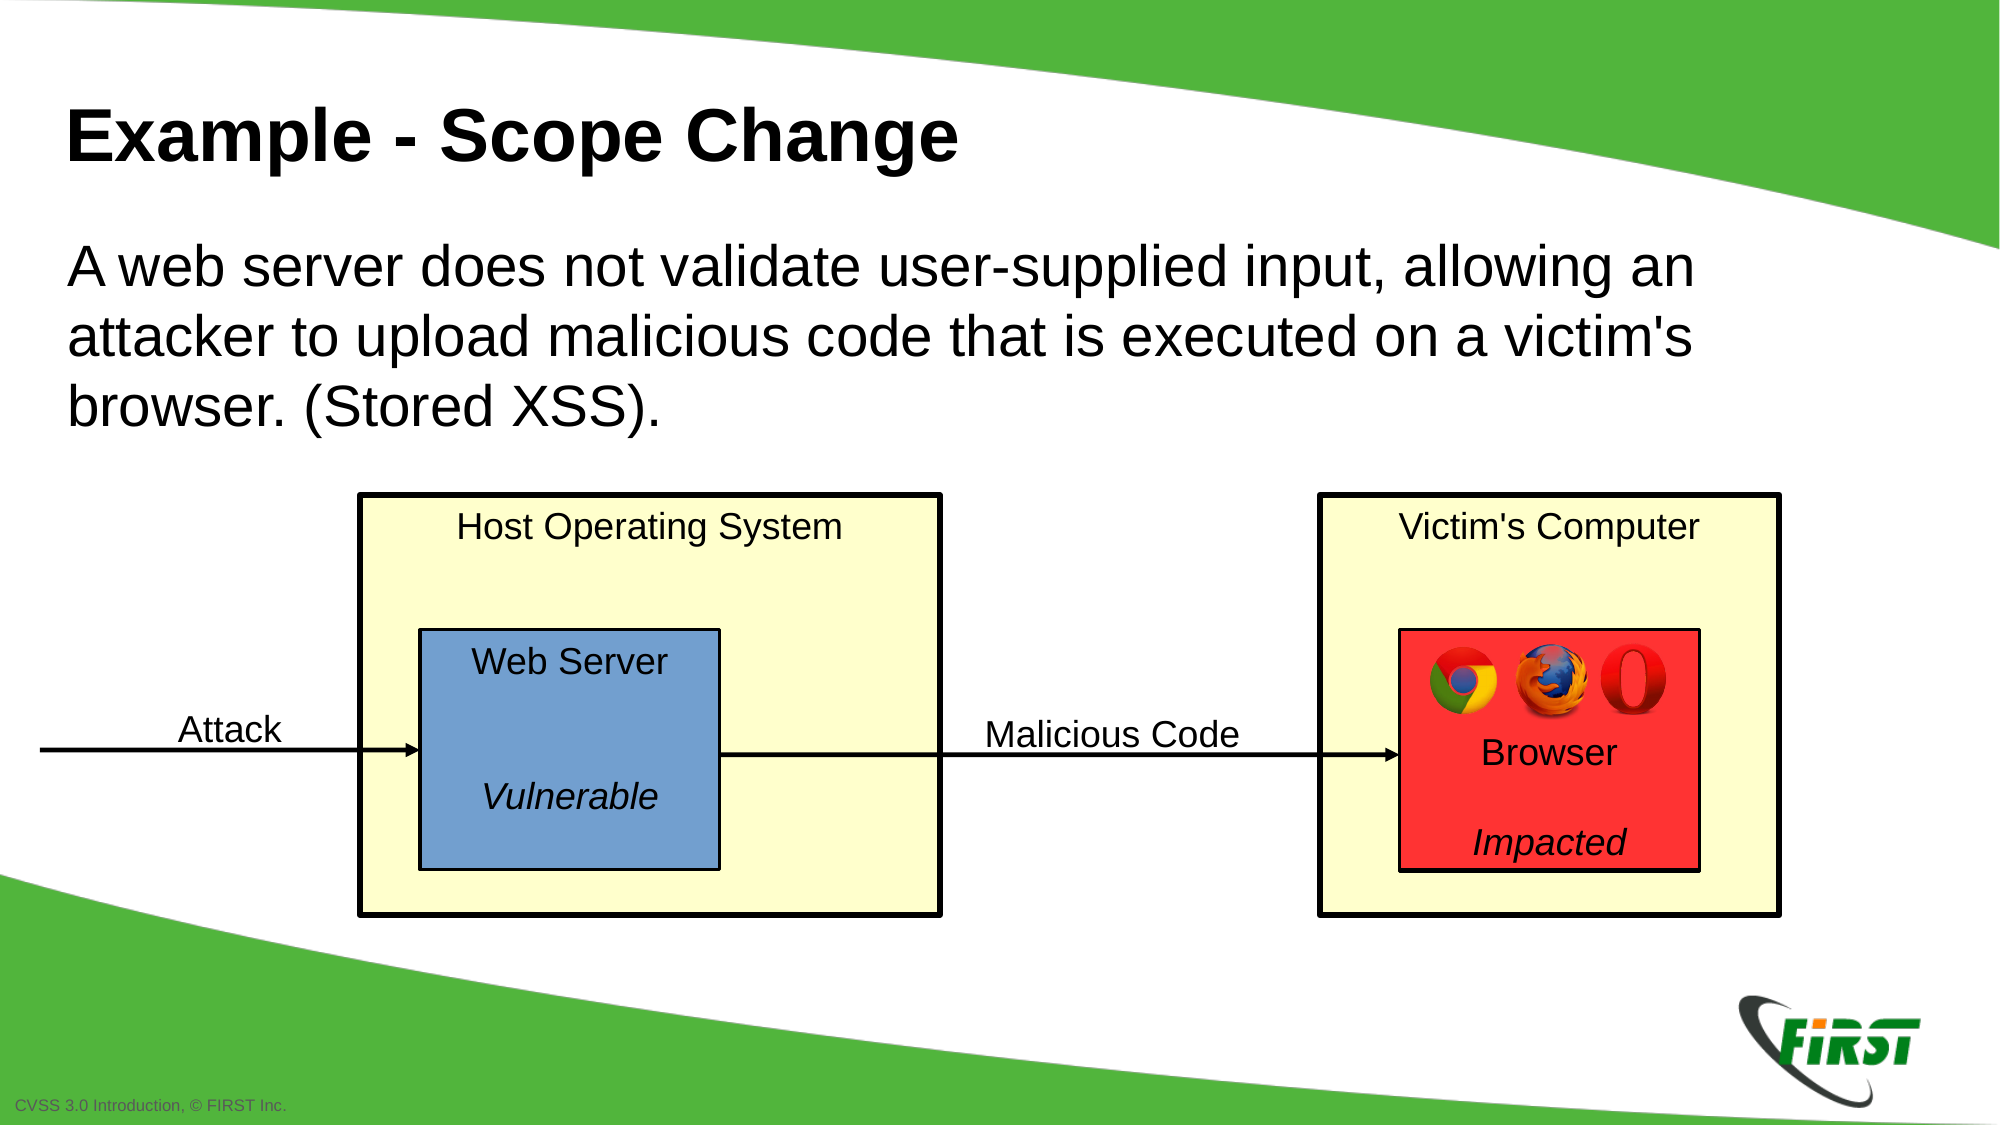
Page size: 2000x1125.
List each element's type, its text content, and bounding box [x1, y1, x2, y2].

text_box Web Server Vulnerable [420, 629, 720, 870]
text_box Host Operating System [359, 751, 940, 915]
text_box Browser Impacted [1399, 629, 1700, 871]
text_box Example - Scope Change [50, 70, 1929, 209]
text_box Attack [39, 743, 420, 757]
text_box A web server does not validate user-supplied input, allowing an attacker to upload malicious code that is executed on a victim's browser. (Stored XSS). [52, 220, 1929, 1035]
text_box Host Operating System [359, 494, 940, 754]
text_box Victim's Computer [1319, 495, 1780, 916]
picture [0, 0, 2000, 1125]
text_box Malicious Code [719, 748, 1400, 761]
